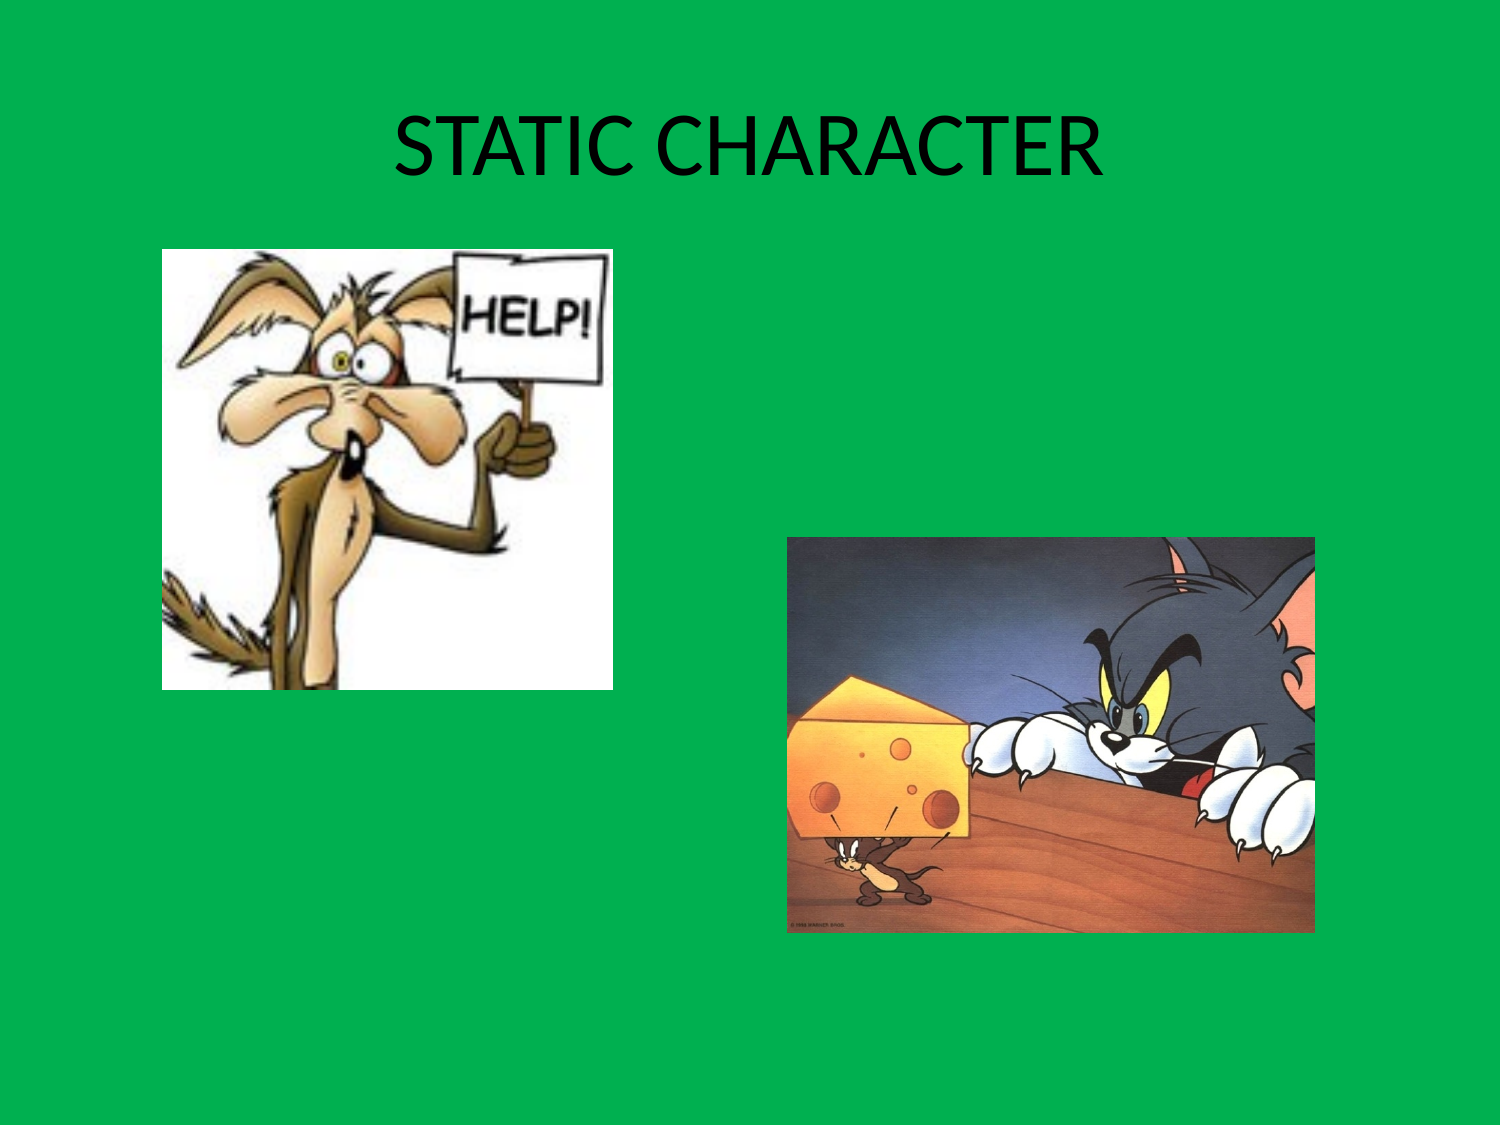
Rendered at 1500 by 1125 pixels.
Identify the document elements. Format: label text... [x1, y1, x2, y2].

picture [787, 537, 1315, 933]
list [162, 249, 613, 691]
title STATIC CHARACTER [75, 45, 1425, 233]
